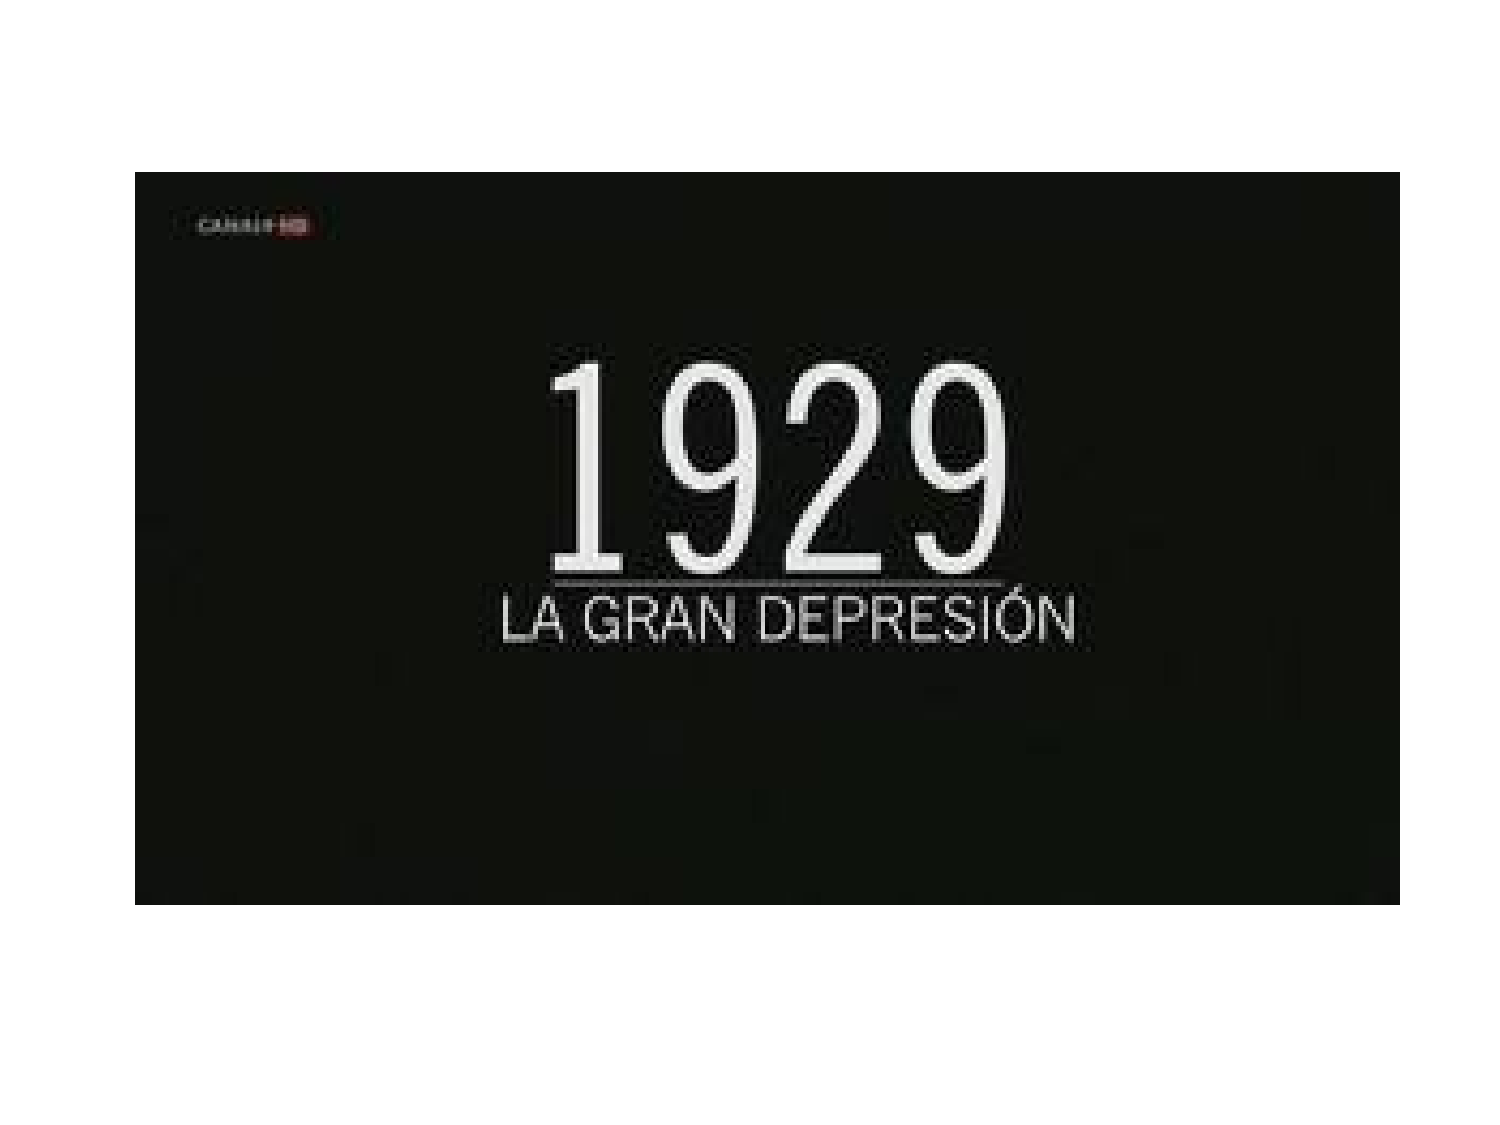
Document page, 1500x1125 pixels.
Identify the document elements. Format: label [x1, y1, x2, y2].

picture [135, 172, 1400, 906]
